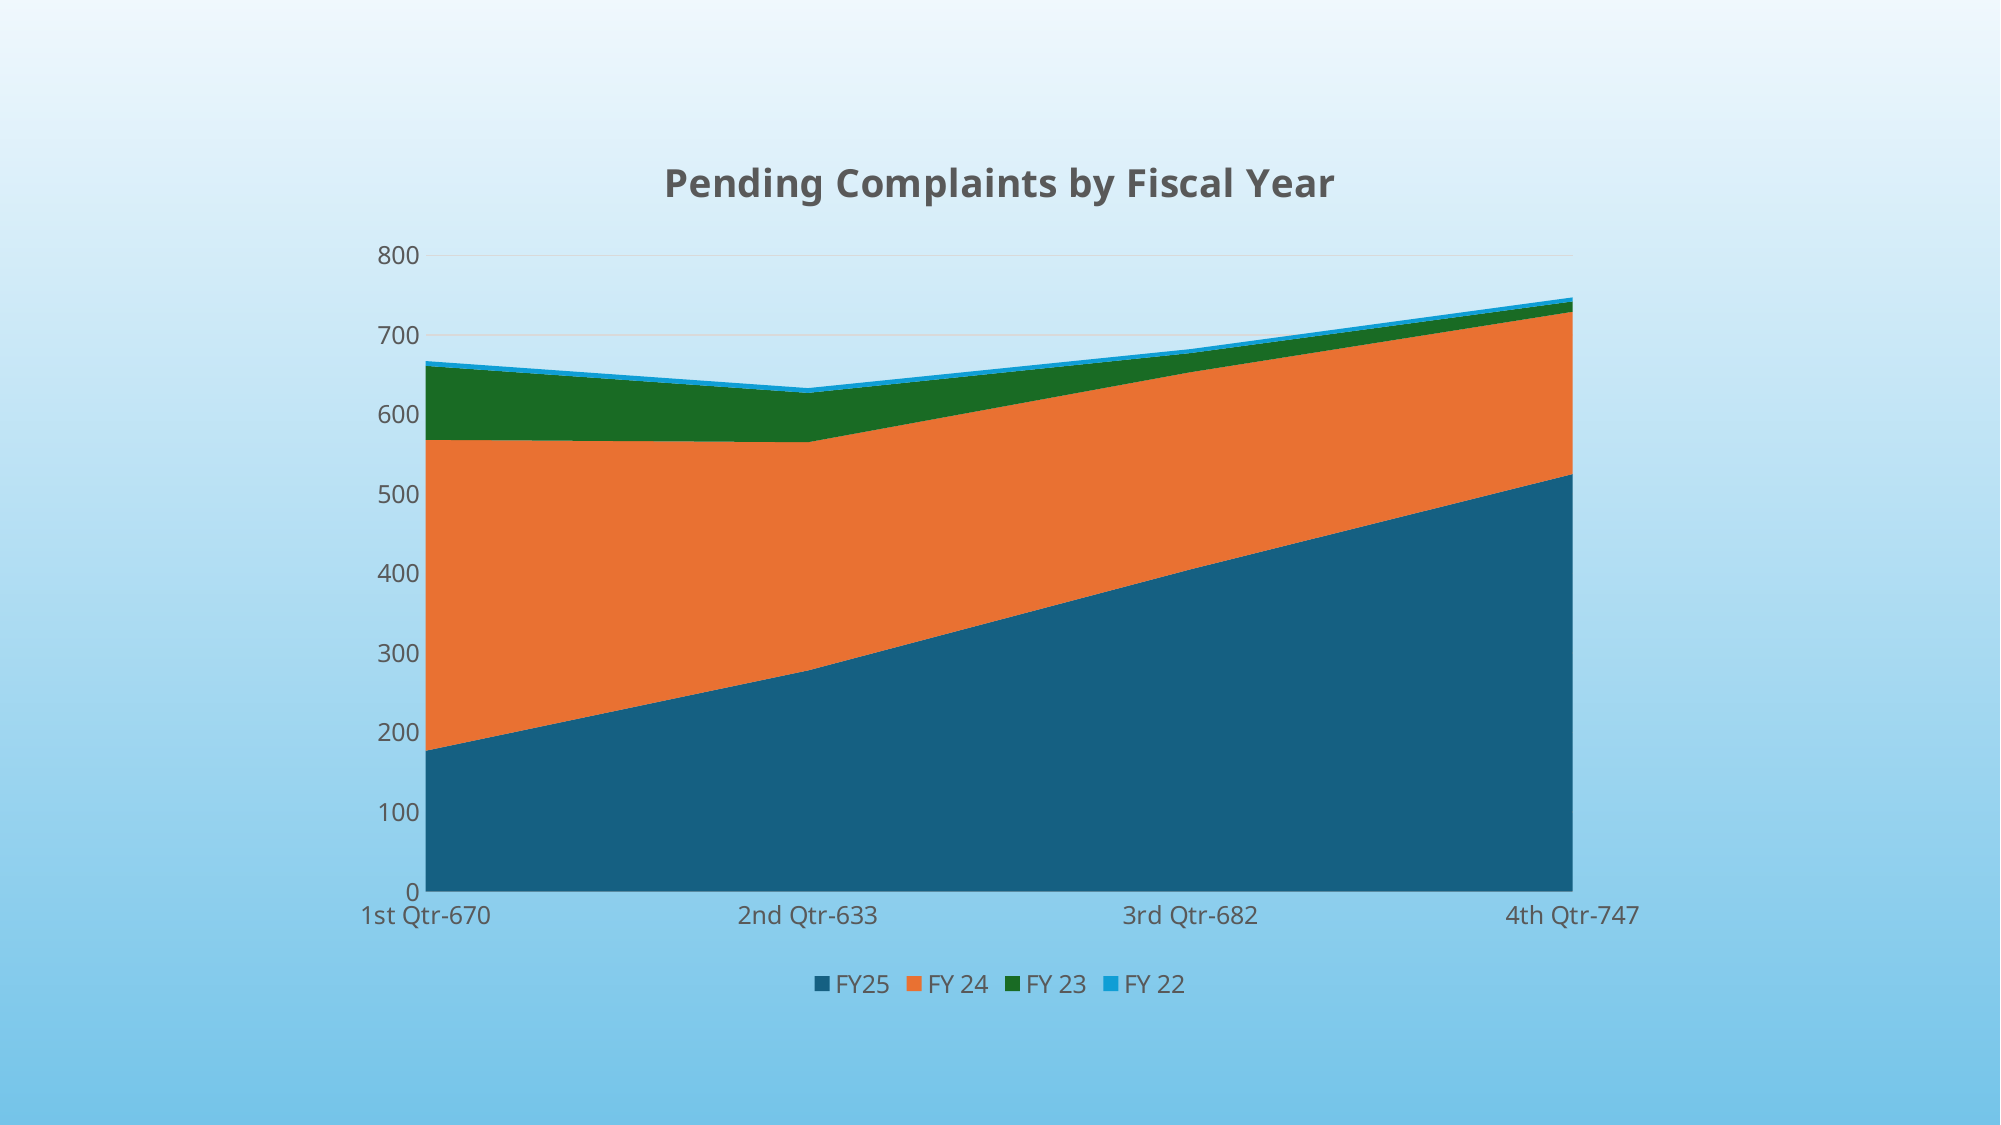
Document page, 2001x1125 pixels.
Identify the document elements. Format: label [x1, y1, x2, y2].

chart [332, 117, 1668, 1008]
